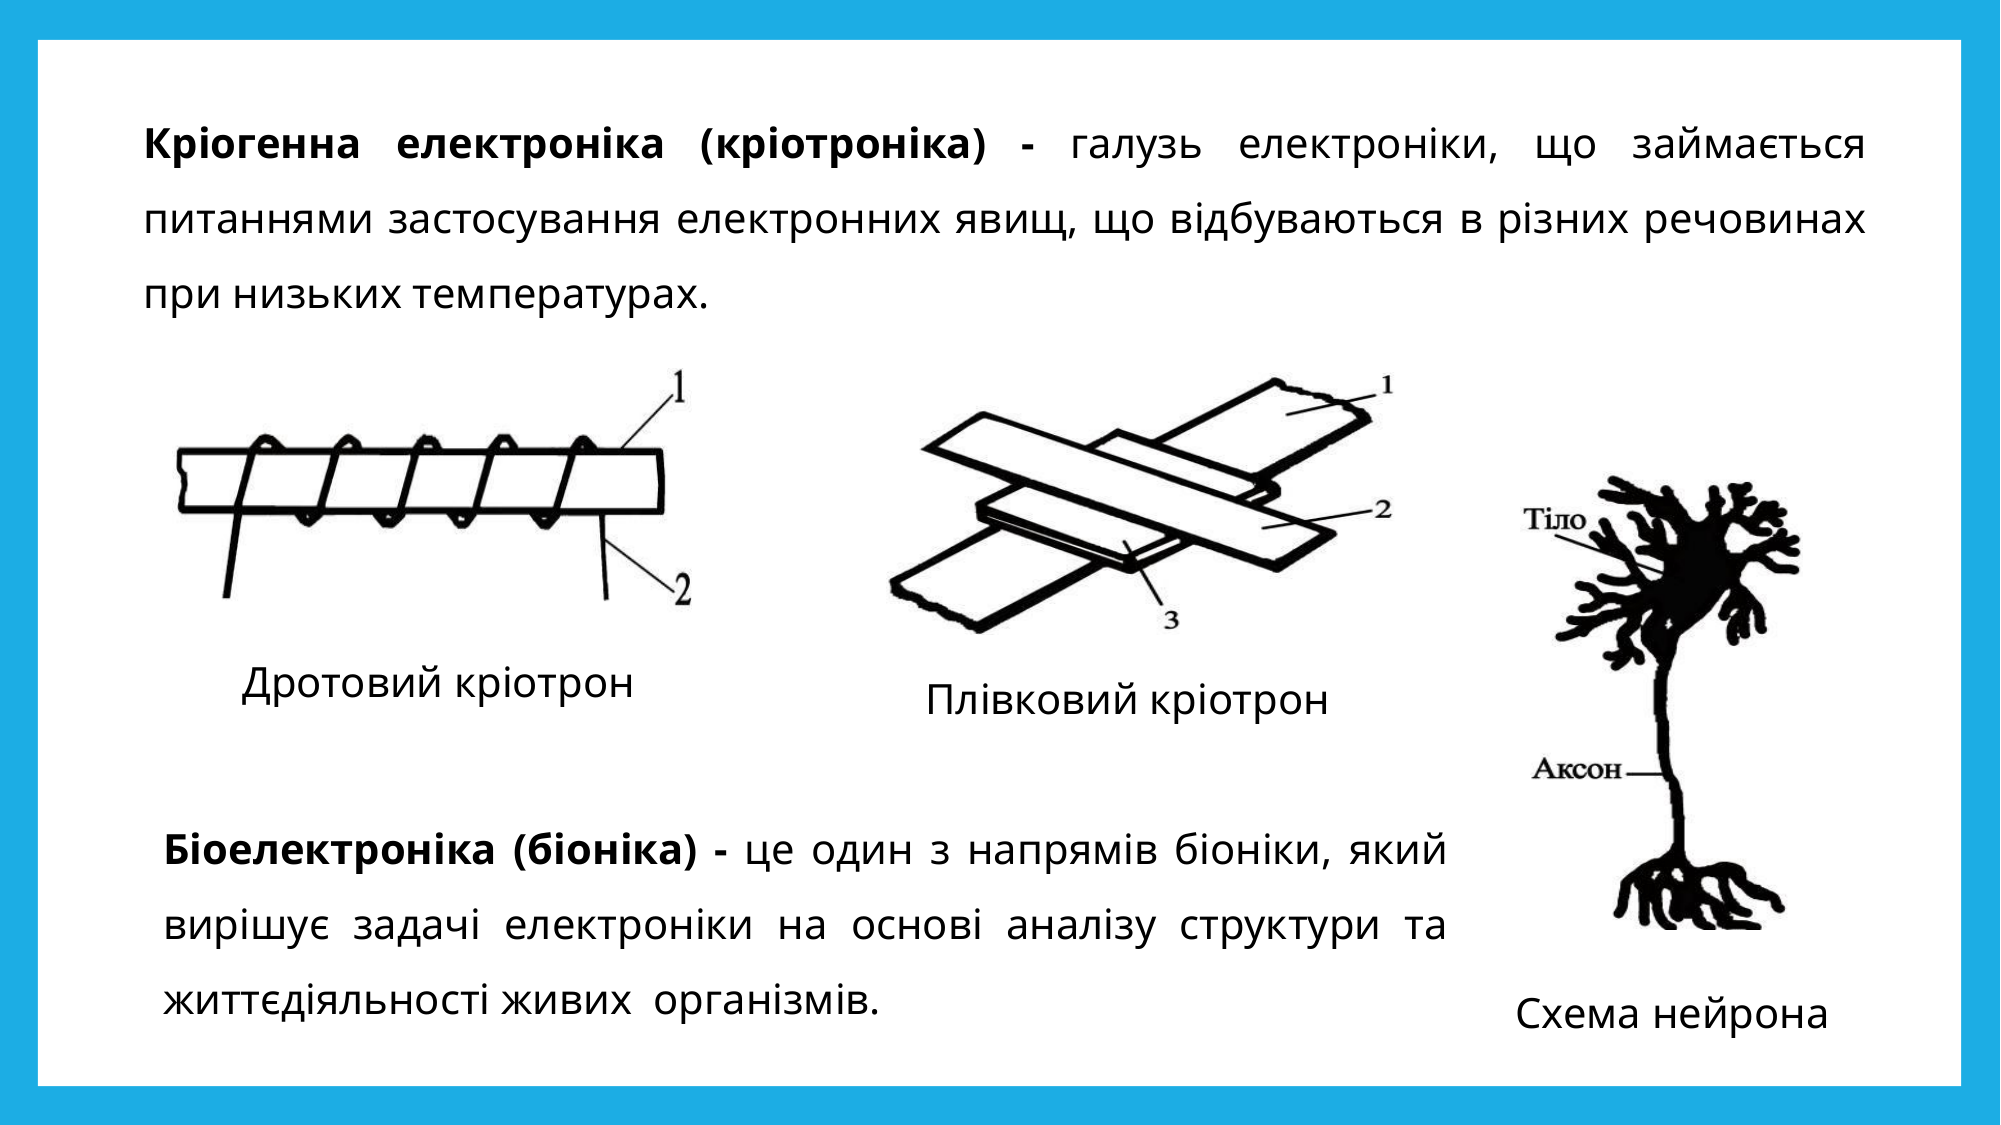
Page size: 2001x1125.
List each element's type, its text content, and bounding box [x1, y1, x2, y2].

picture [171, 368, 692, 616]
picture [886, 372, 1397, 635]
text_box Кріогенна електроніка (кріотроніка) - галузь електроніки, що займається питаннями застосування електронних явищ, що відбуваються в різних речовинах при низьких температурах. [128, 84, 1882, 325]
text_box Дротовий кріотрон [77, 648, 1078, 794]
text_box Плівковий кріотрон [619, 668, 1347, 732]
picture [1519, 470, 1804, 931]
text_box Схема нейрона [1500, 979, 1845, 1044]
text_box Біоелектроніка (біоніка) - це один з напрямів біоніки, який вирішує задачі електроніки на основі аналізу структури та життєдіяльності живих організмів. [148, 790, 1464, 1031]
